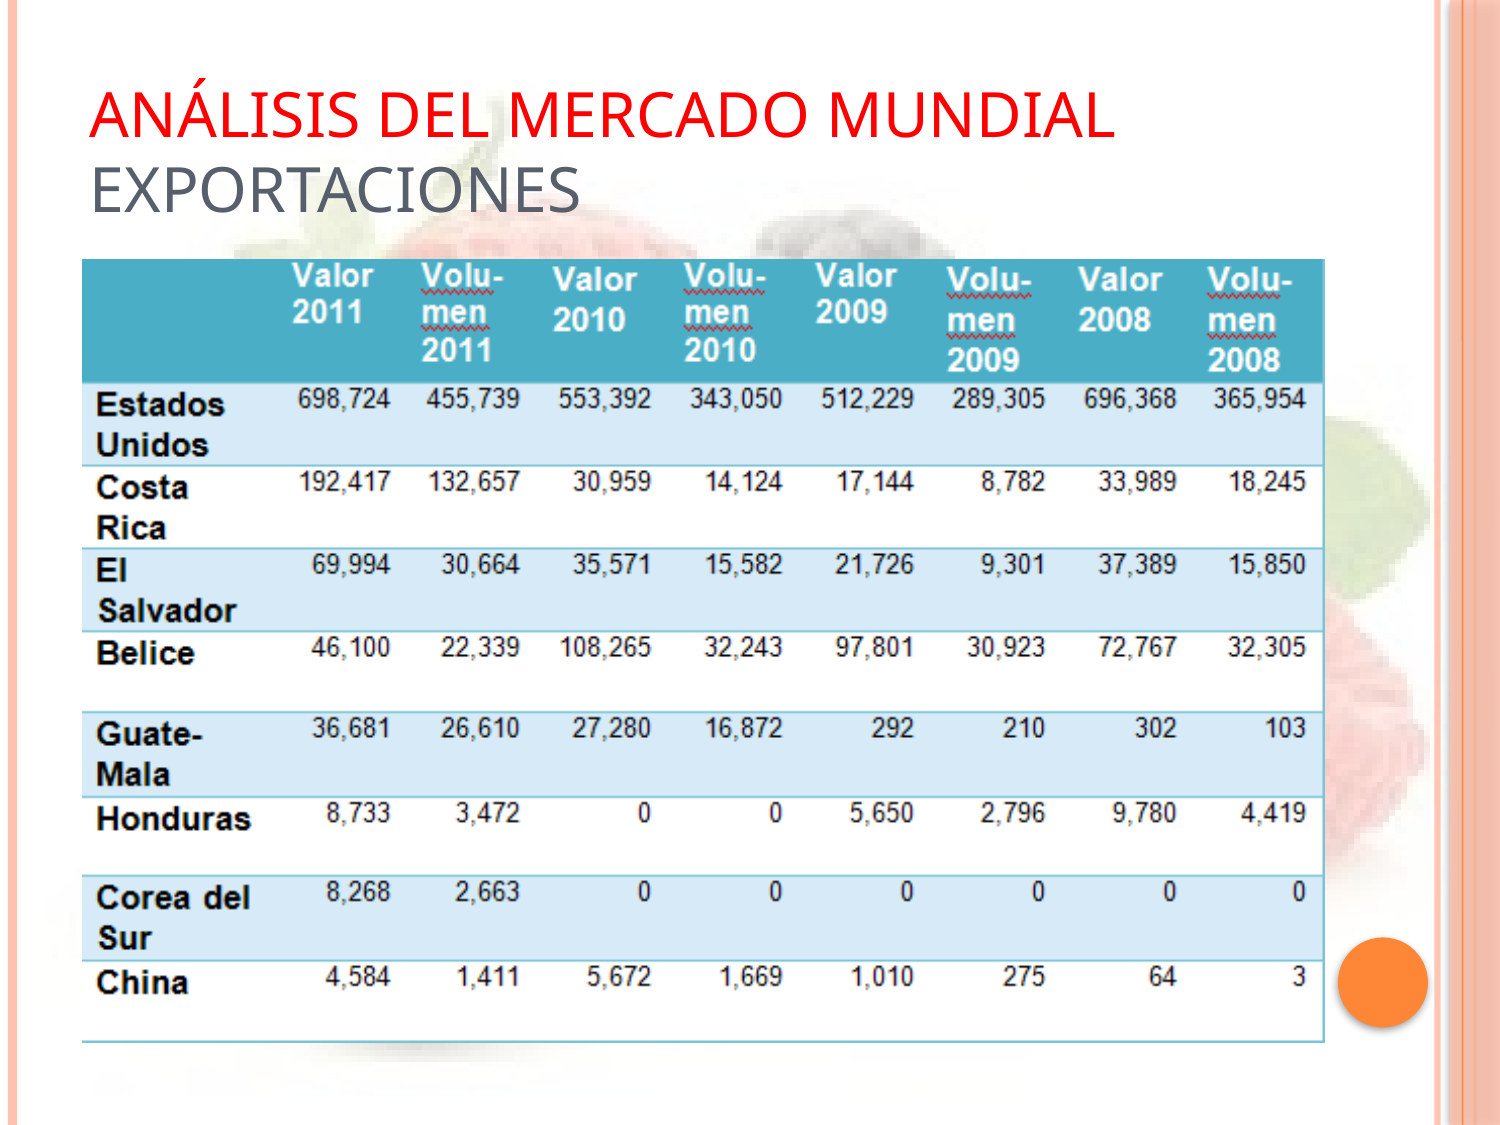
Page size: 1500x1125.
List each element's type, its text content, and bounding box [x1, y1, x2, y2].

picture [81, 258, 1325, 1044]
title Análisis del mercado mundial Exportaciones [75, 45, 1300, 233]
